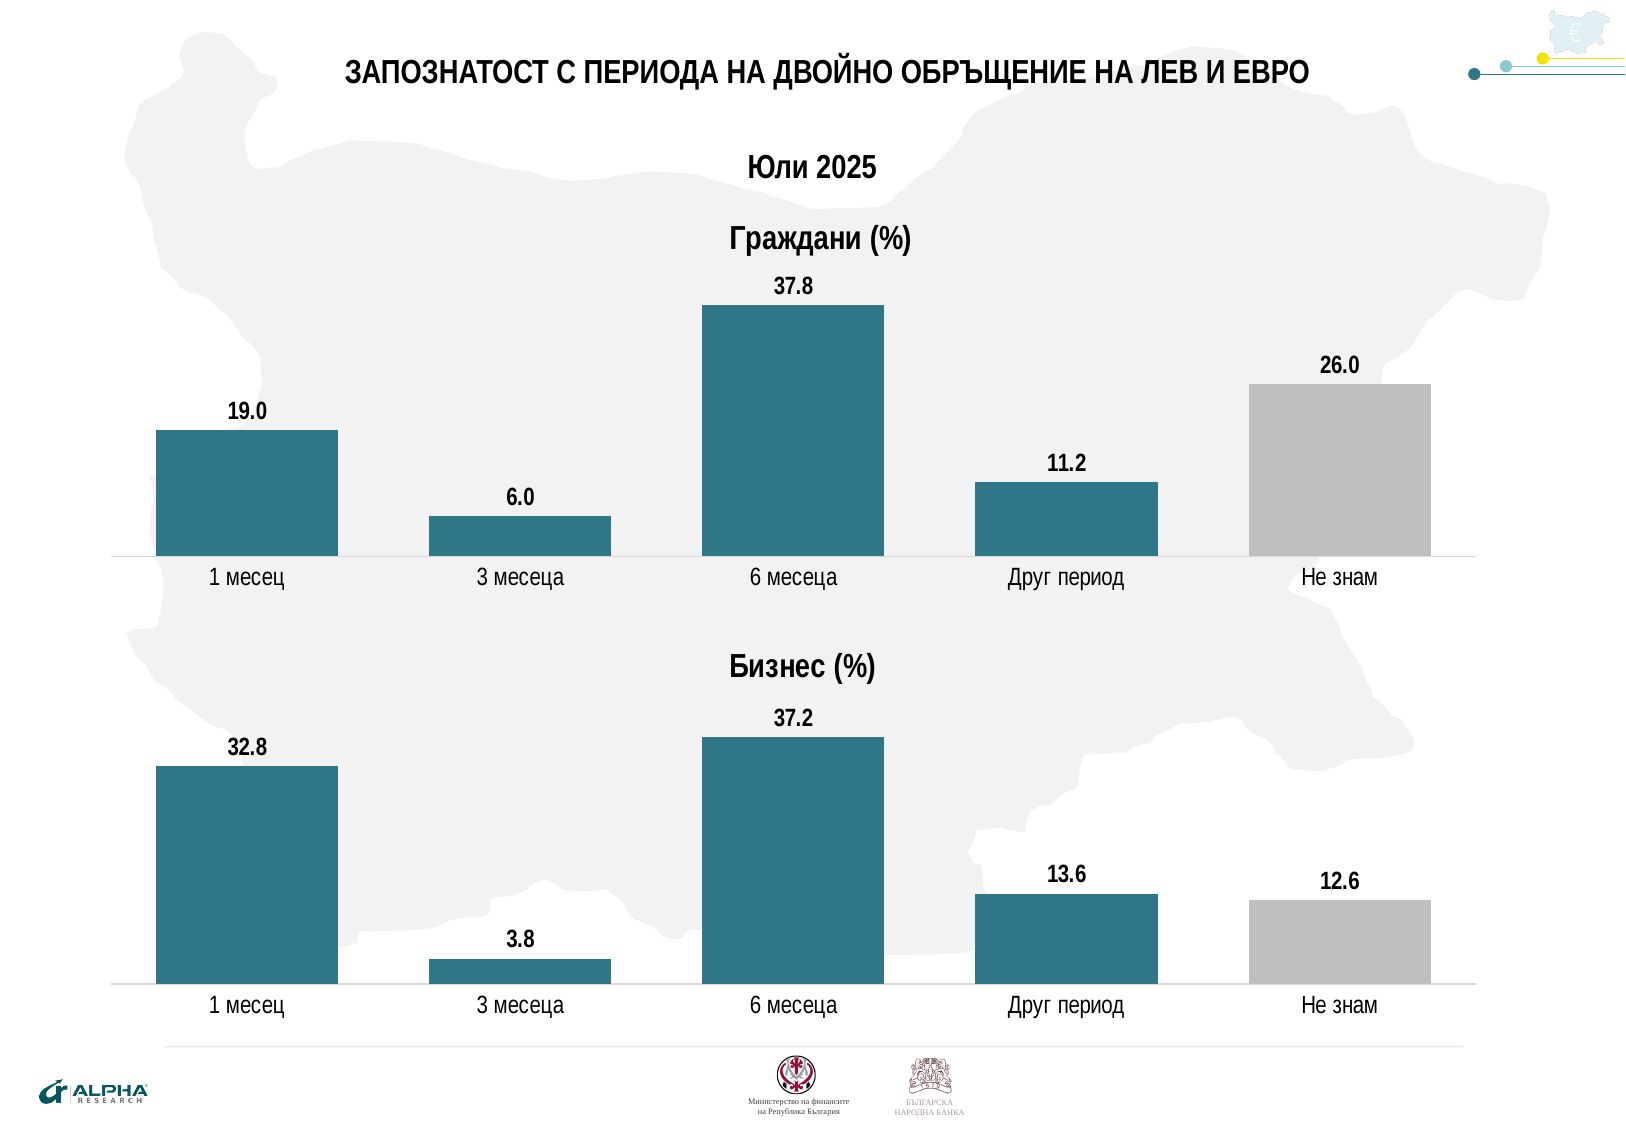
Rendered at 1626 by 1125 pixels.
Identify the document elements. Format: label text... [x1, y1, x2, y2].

picture [904, 1049, 956, 1100]
chart [74, 627, 1513, 1039]
picture [776, 1054, 816, 1095]
picture [1549, 10, 1610, 54]
chart [74, 200, 1513, 611]
text_box Запознатост с ПЕРИОДА НА ДВОЙНО ОБРЪЩЕНИЕ НА ЛЕВ И ЕВРО [214, 42, 1442, 97]
picture [39, 1079, 148, 1104]
text_box Юли 2025 [685, 137, 940, 193]
